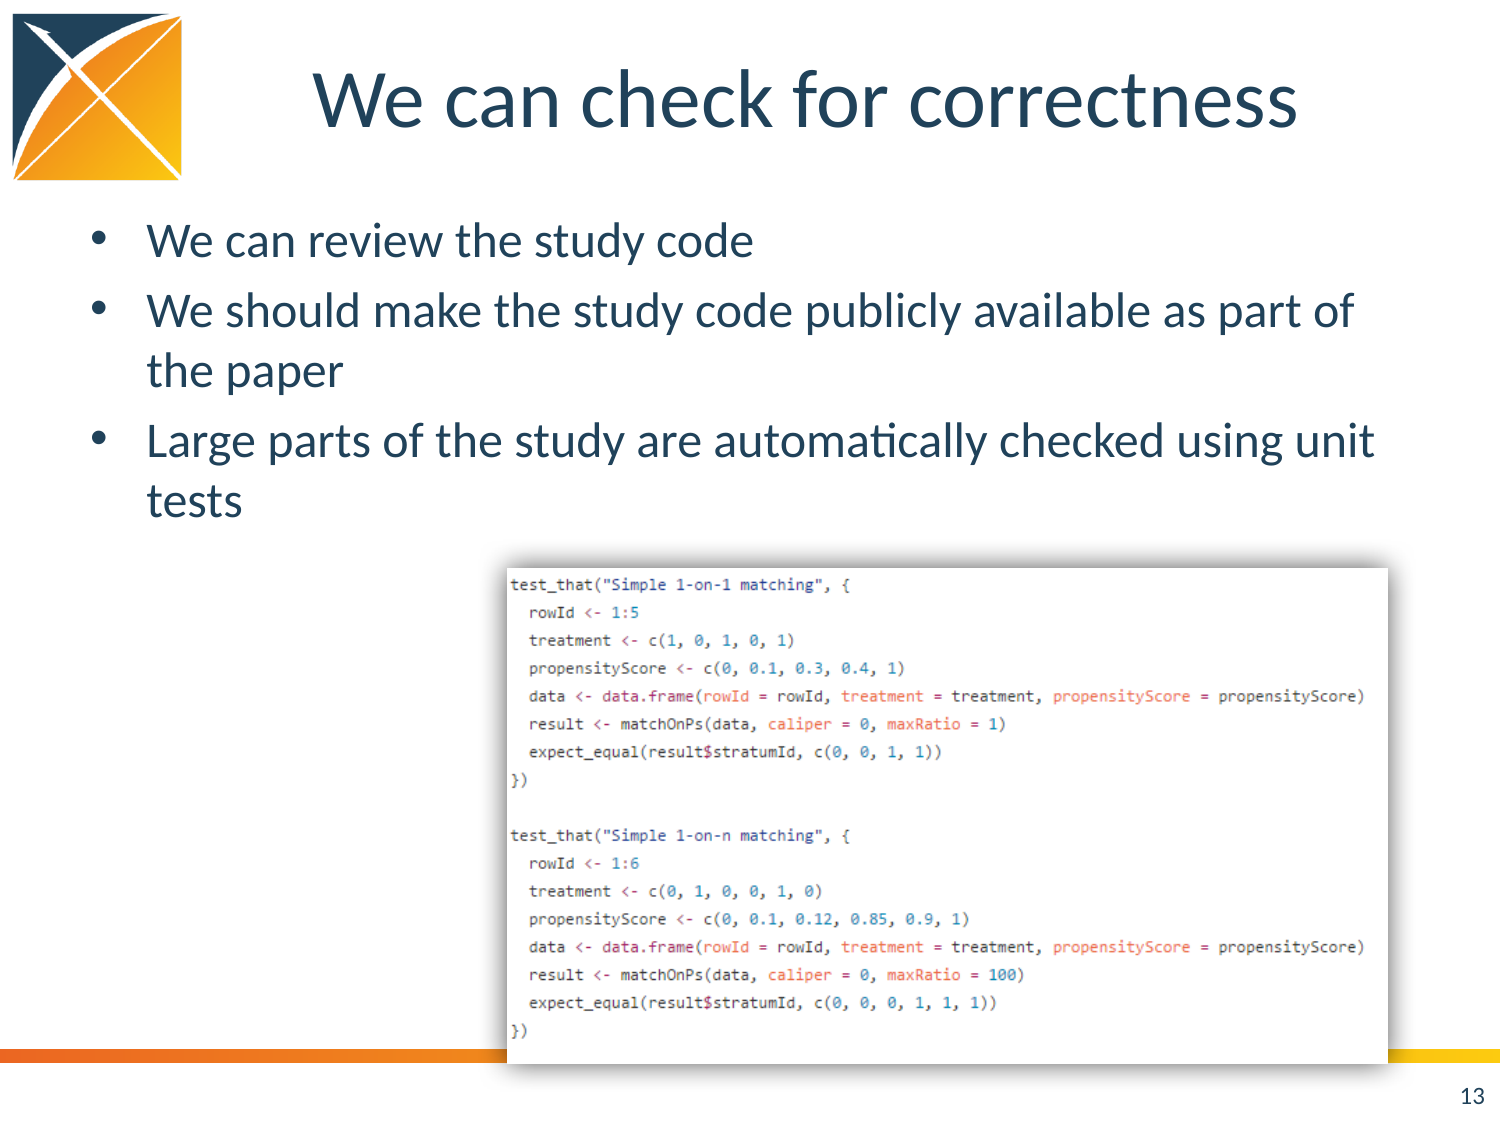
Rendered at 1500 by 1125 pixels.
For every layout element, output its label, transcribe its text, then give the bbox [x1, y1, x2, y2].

title We can check for correctness [187, 24, 1425, 163]
list We can review the study code We should make the study code publicly available as part of the paper Large parts of the study are automatically checked using unit tests [75, 200, 1425, 1005]
picture [507, 568, 1389, 1065]
slide_number 13 [1149, 1065, 1500, 1125]
picture [0, 0, 206, 200]
